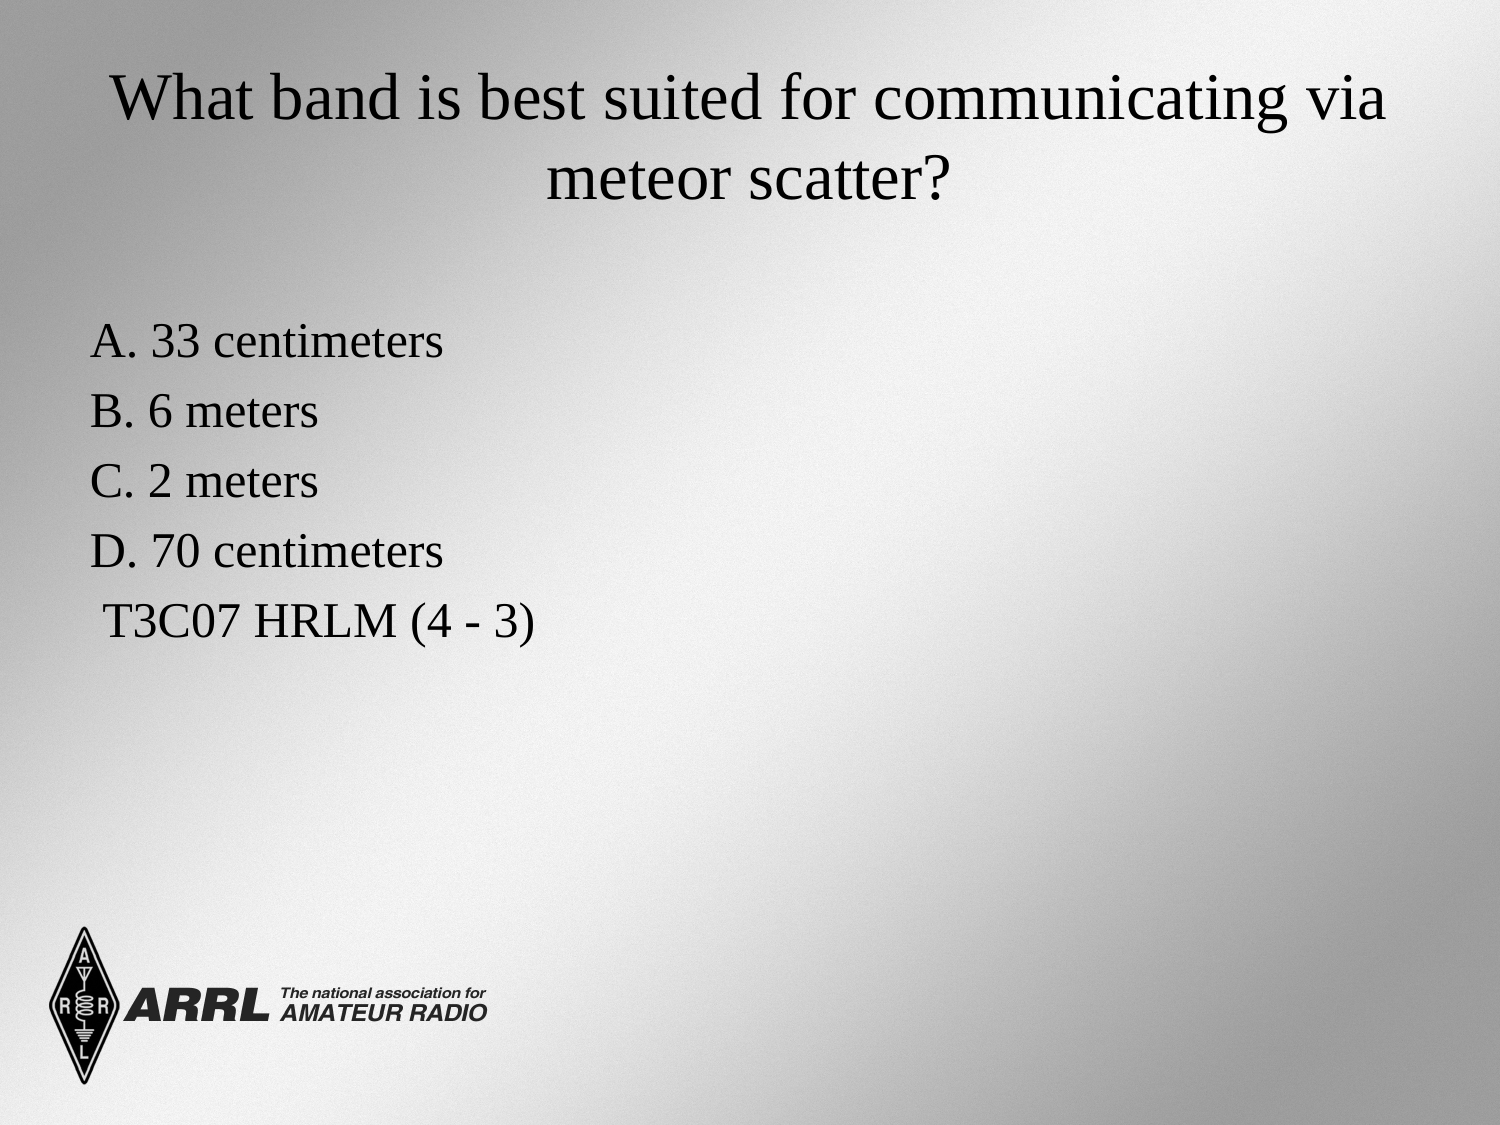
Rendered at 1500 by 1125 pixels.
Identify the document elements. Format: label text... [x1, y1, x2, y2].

title What band is best suited for communicating via meteor scatter? [75, 45, 1425, 233]
list A. 33 centimeters B. 6 meters C. 2 meters D. 70 centimeters T3C07 HRLM (4 - 3) [75, 299, 1425, 1005]
picture [0, 0, 1500, 1125]
